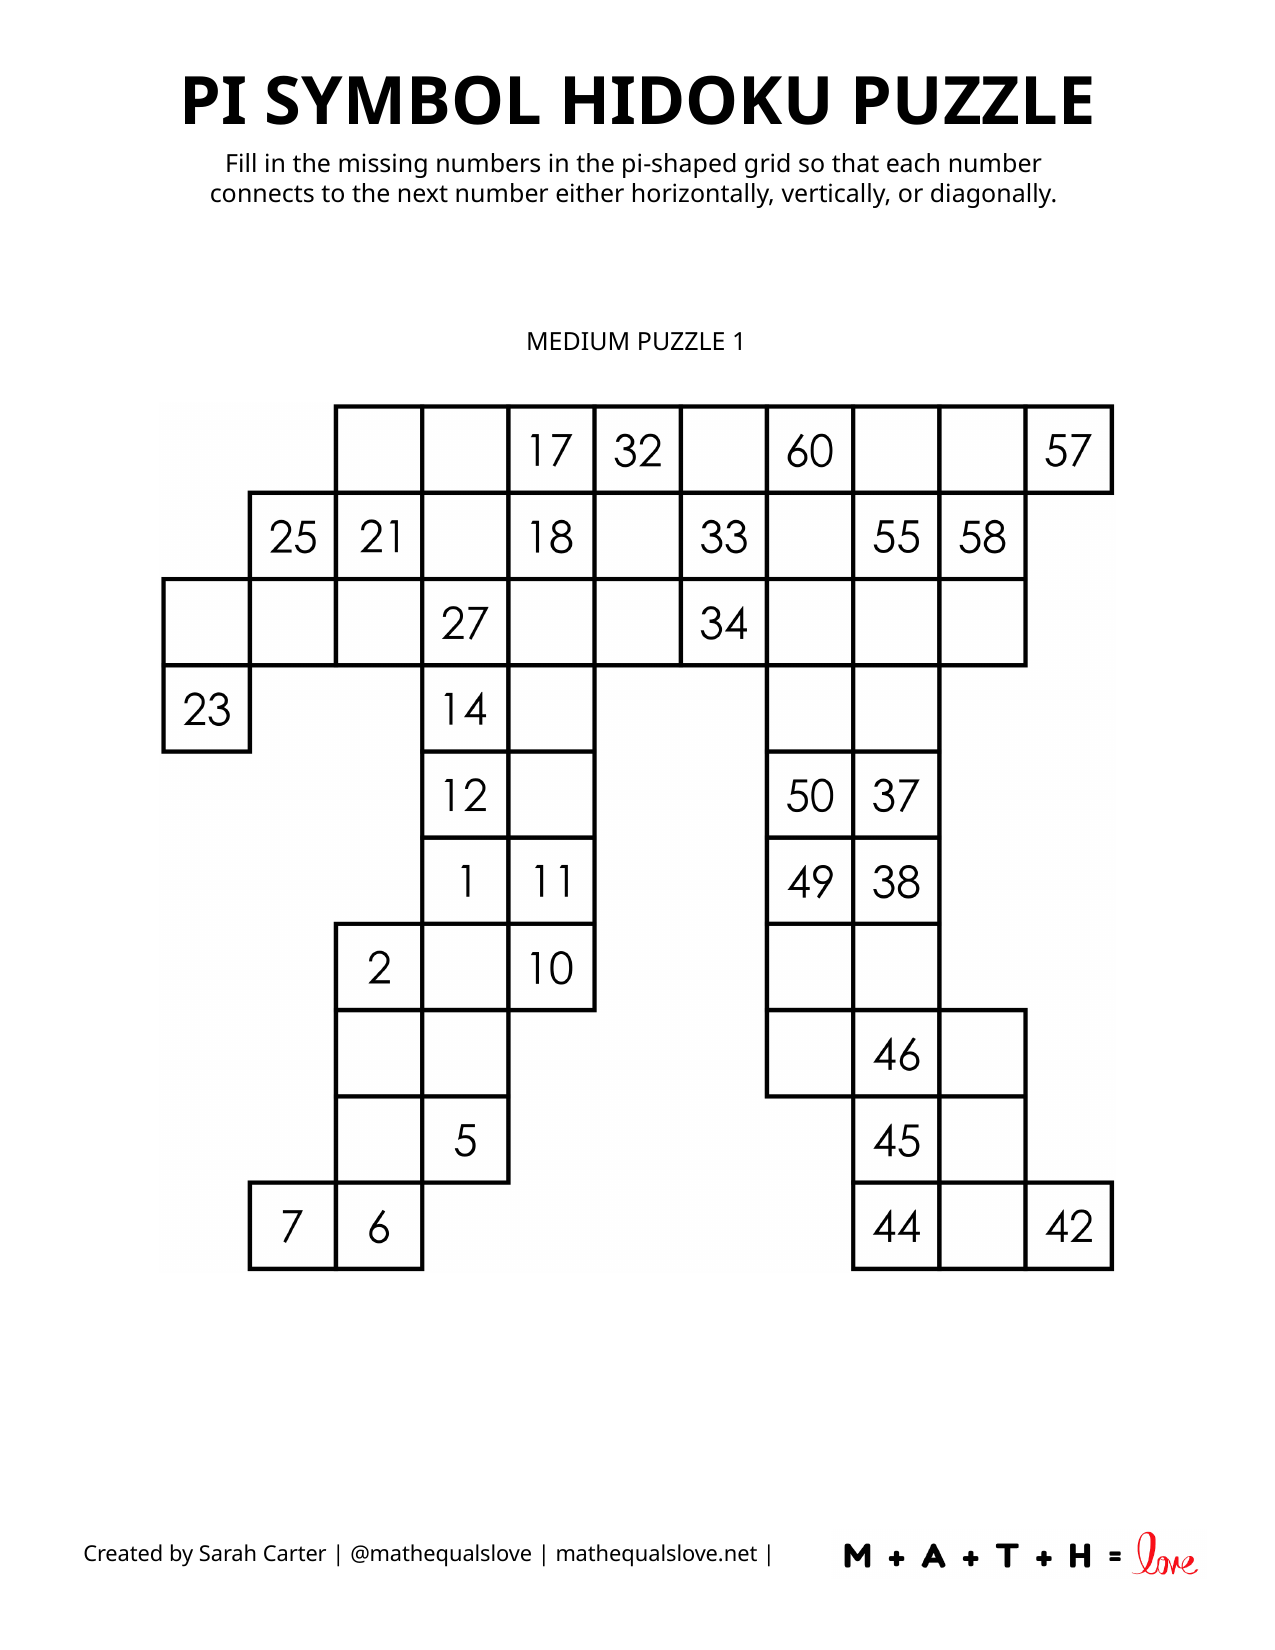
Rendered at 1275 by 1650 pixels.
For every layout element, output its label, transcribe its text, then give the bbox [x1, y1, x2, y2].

text_box Fill in the missing numbers in the pi-shaped grid so that each number connects to the next number either horizontally, vertically, or diagonally. [0, 140, 1275, 216]
text_box Created by Sarah Carter | @mathequalslove | mathequalslove.net | [68, 1532, 830, 1574]
text_box MEDIUM PUZZLE 1 [158, 324, 1115, 376]
picture [158, 401, 1117, 1273]
picture [830, 1528, 1207, 1580]
text_box PI SYMBOL HIDOKU PUZZLE [66, 50, 1211, 140]
